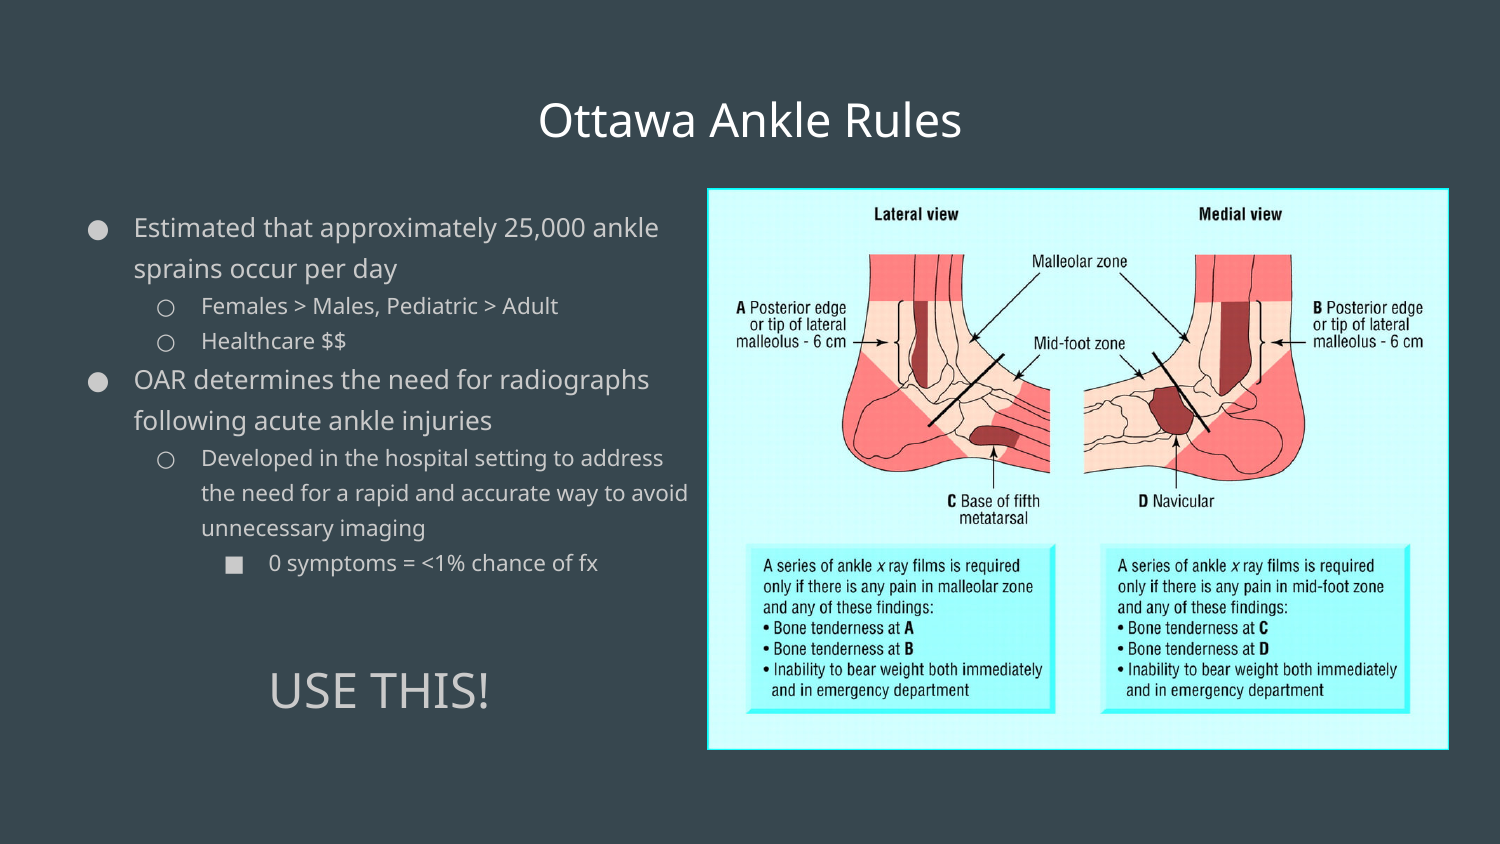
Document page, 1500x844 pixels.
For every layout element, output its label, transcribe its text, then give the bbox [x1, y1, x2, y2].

picture [706, 188, 1449, 750]
list Estimated that approximately 25,000 ankle sprains occur per day Females > Males, Pediatric > Adult Healthcare $$ OAR determines the need for radiographs following acute ankle injuries Developed in the hospital setting to address the need for a rapid and accurate way to avoid unnecessary imaging 0 symptoms = <1% chance of fx USE THIS! [51, 189, 704, 750]
title Ottawa Ankle Rules [51, 72, 1449, 167]
